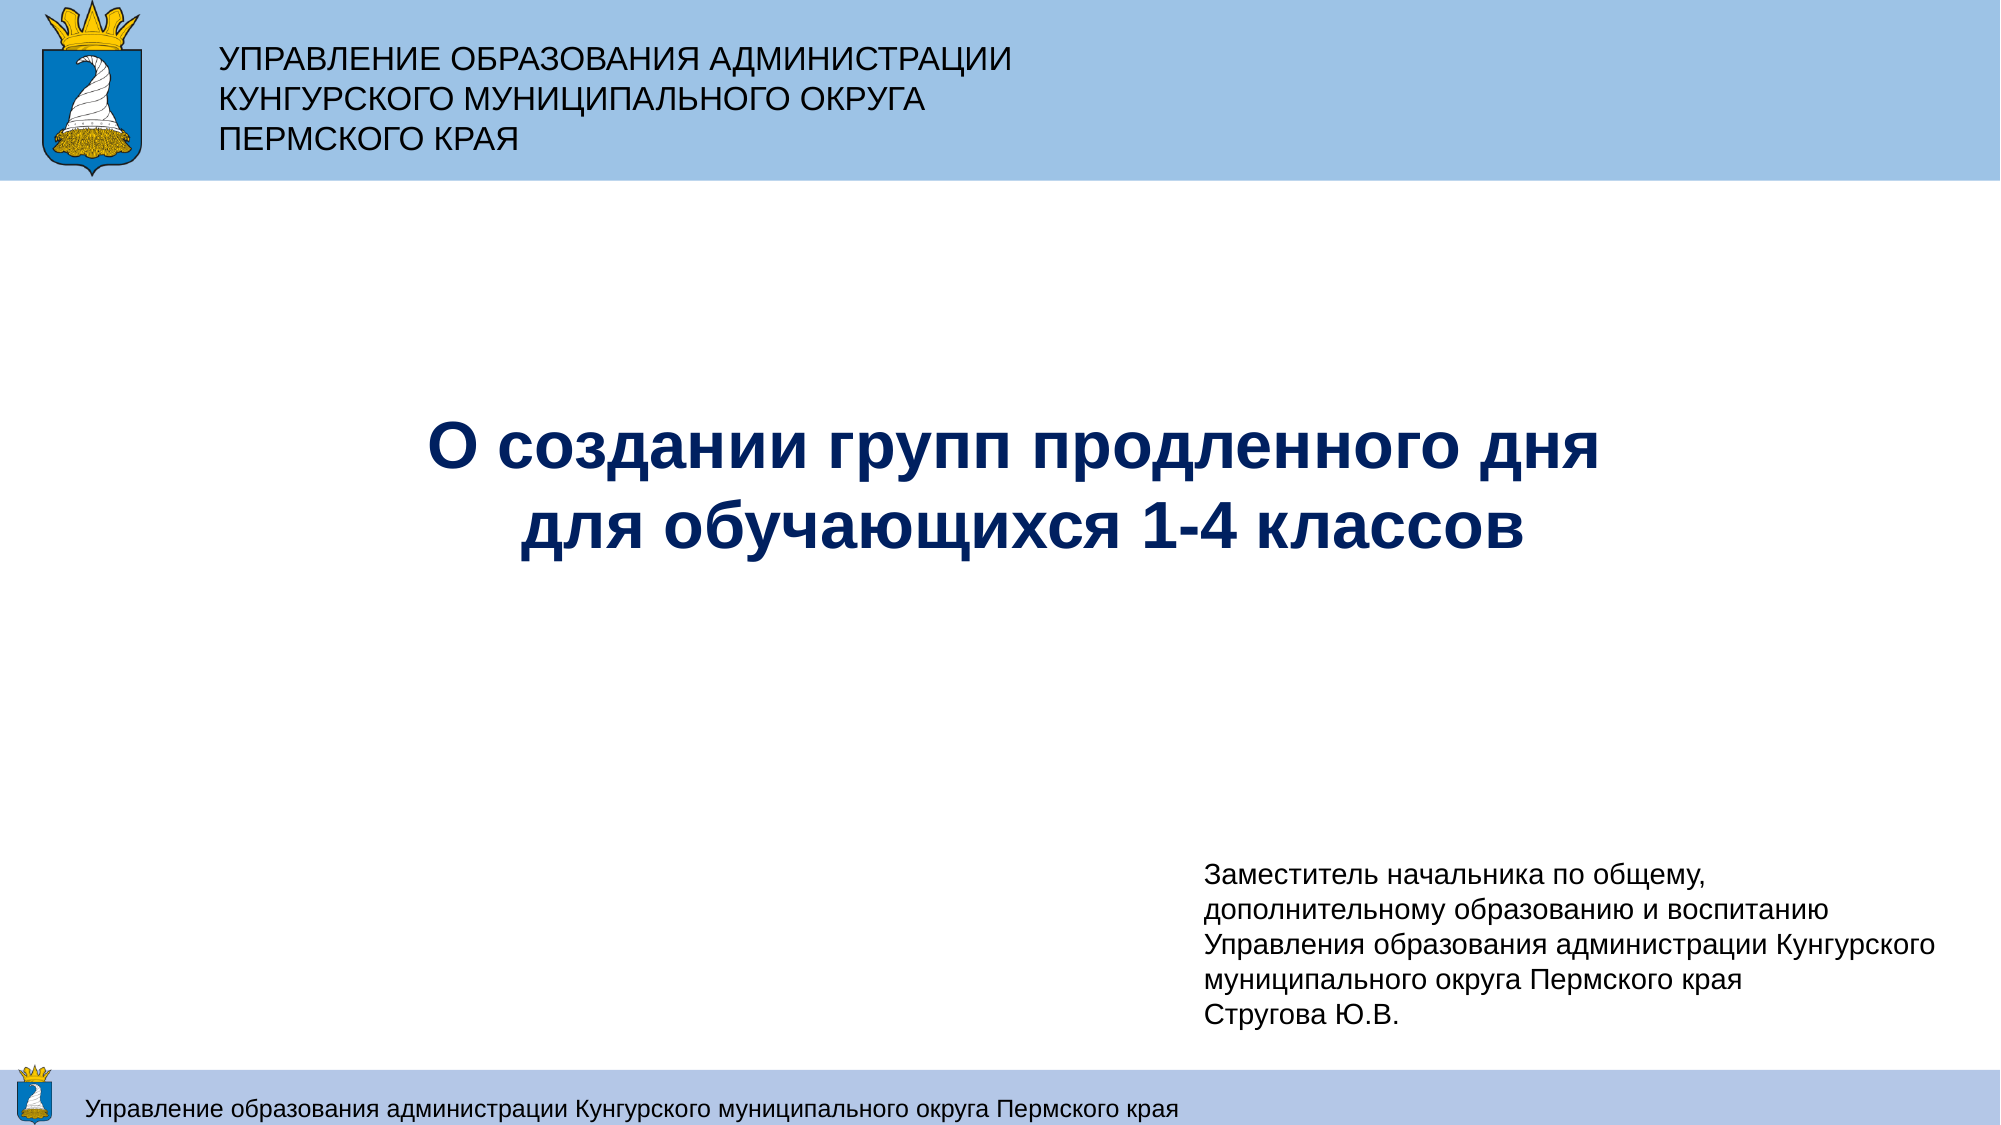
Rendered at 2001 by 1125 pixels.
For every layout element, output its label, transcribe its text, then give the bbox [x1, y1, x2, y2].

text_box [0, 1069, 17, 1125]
text_box [0, 0, 2000, 182]
text_box Заместитель начальника по общему, дополнительному образованию и воспитанию Управления образования администрации Кунгурского муниципального округа Пермского края Стругова Ю.В. [1189, 848, 1956, 1038]
text_box УПРАВЛЕНИЕ ОБРАЗОВАНИЯ АДМИНИСТРАЦИИ КУНГУРСКОГО МУНИЦИПАЛЬНОГО ОКРУГА ПЕРМСКОГО КРАЯ [203, 29, 1898, 165]
picture [9, 1064, 52, 1125]
text_box О создании групп продленного дня для обучающихся 1-4 классов [99, 394, 1948, 570]
picture [42, 0, 143, 177]
text_box Управление образования администрации Кунгурского муниципального округа Пермского края [52, 1069, 2000, 1125]
